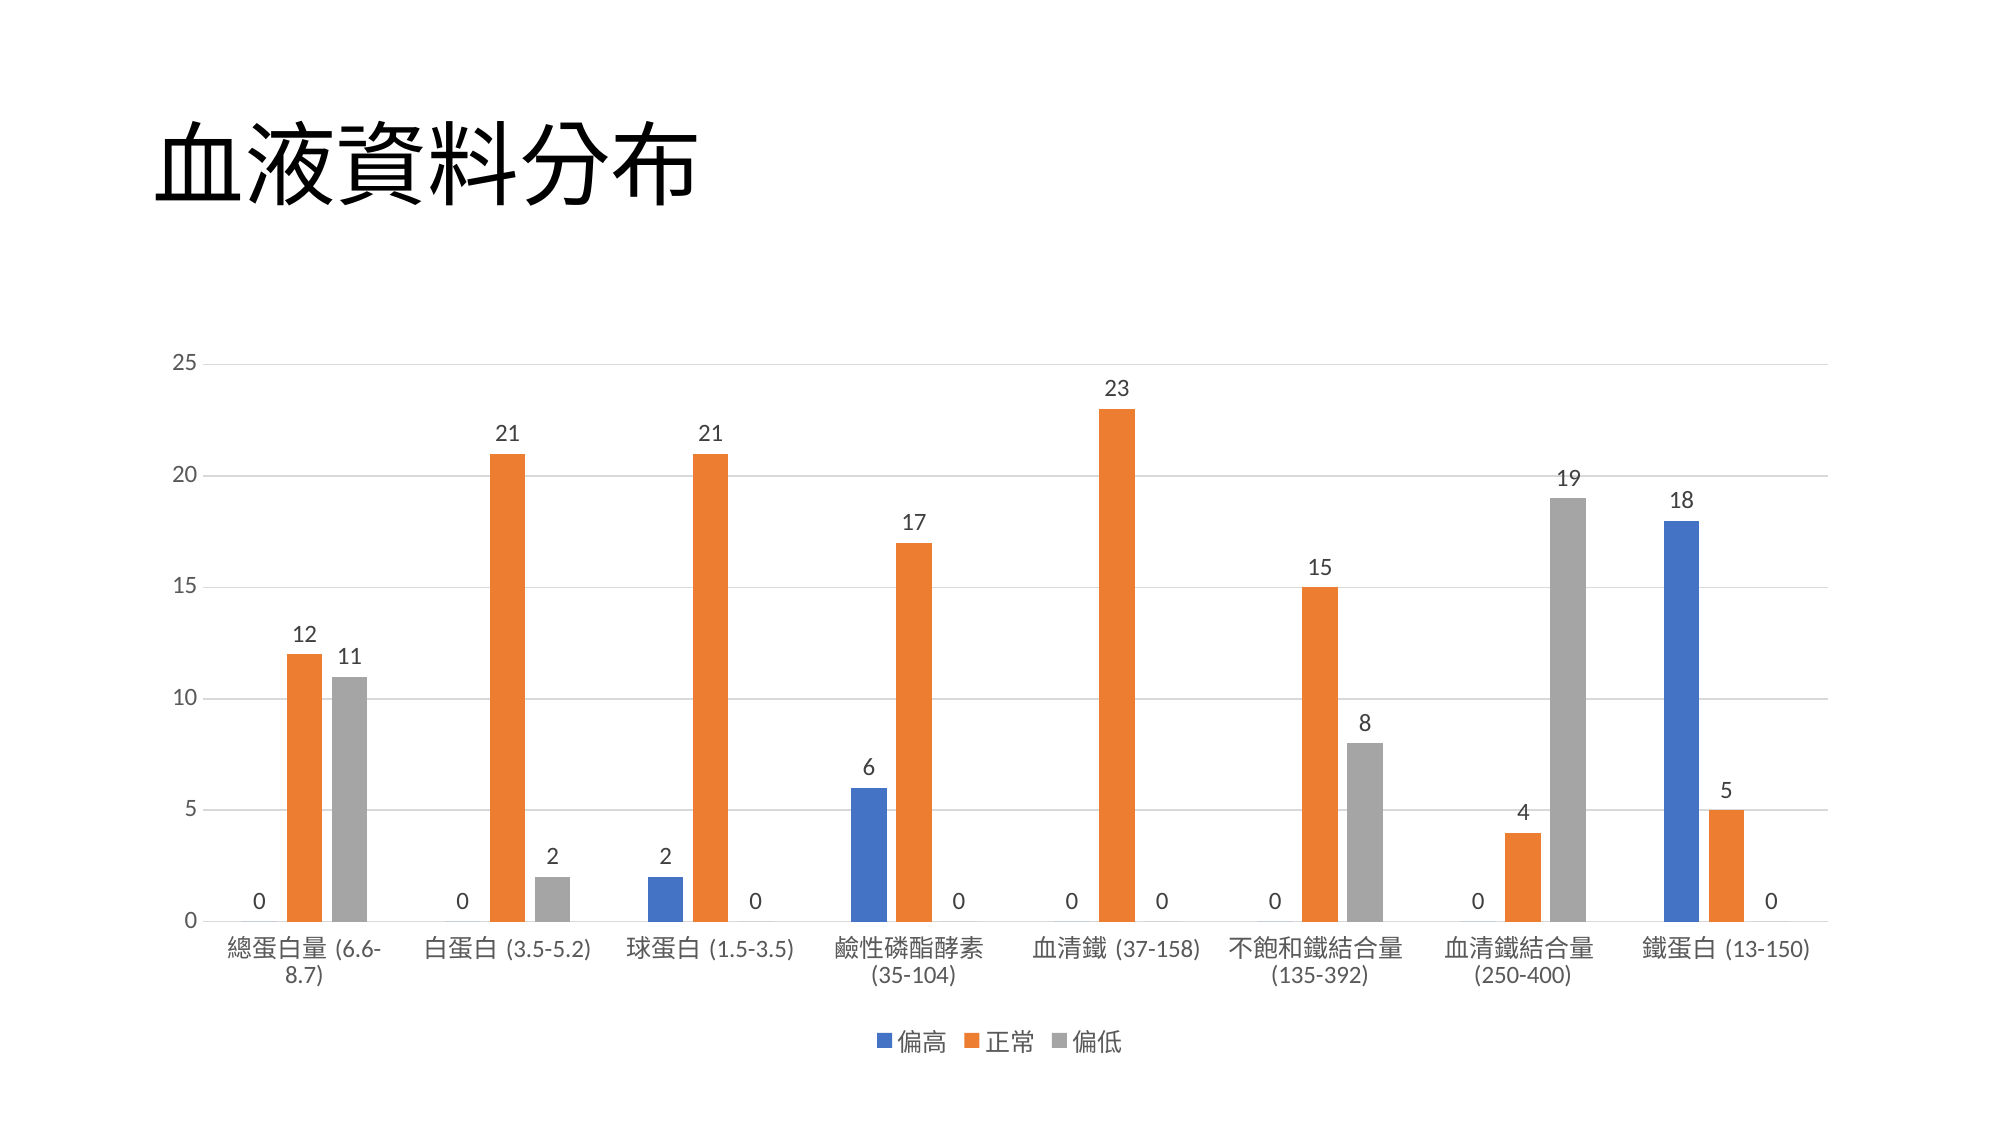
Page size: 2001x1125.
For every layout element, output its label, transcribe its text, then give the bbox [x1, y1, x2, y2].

chart [137, 337, 1863, 1066]
title 血液資料分布 [137, 59, 1863, 278]
